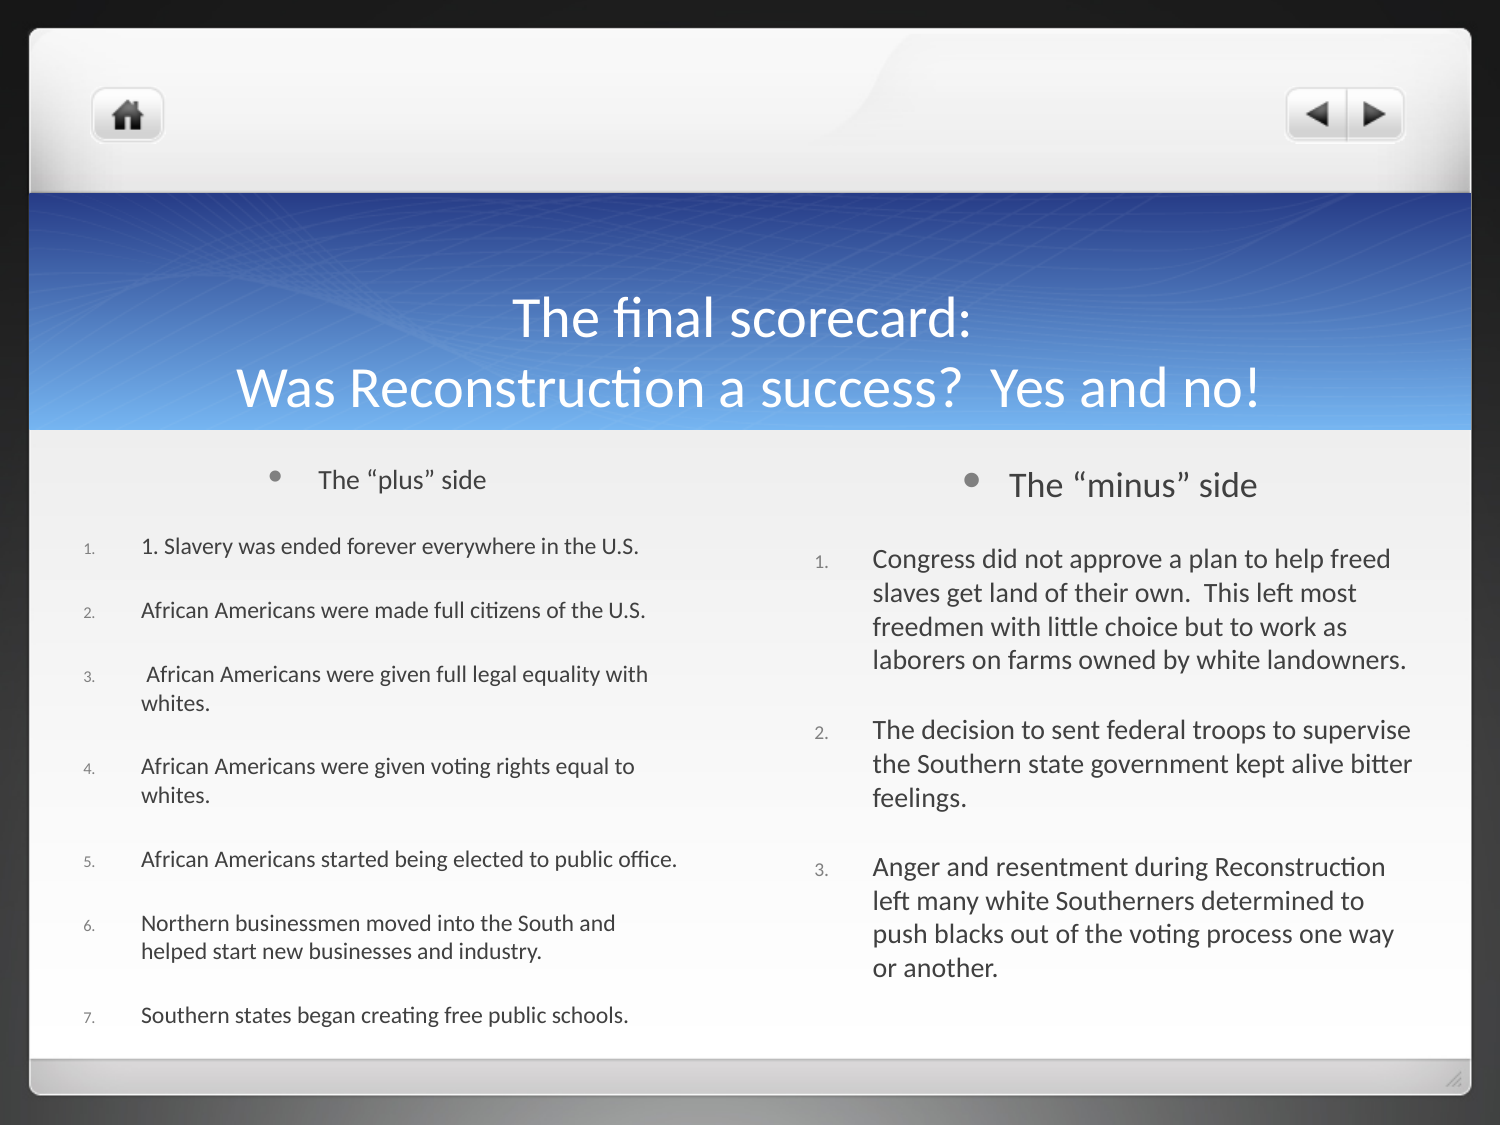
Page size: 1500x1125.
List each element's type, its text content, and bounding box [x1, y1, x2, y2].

picture [0, 0, 1500, 1125]
title The final scorecard: Was Reconstruction a success? Yes and no! [68, 238, 1432, 427]
list The “plus” side 1. Slavery was ended forever everywhere in the U.S. African Americans were made full citizens of the U.S. African Americans were given full legal equality with whites. African Americans were given voting rights equal to whites. African Americans started being elected to public office. Northern businessmen moved into the South and helped start new businesses and industry. Southern states began creating free public schools. [68, 454, 699, 1049]
list The “minus” side Congress did not approve a plan to help freed slaves get land of their own. This left most freedmen with little choice but to work as laborers on farms owned by white landowners. The decision to sent federal troops to supervise the Southern state government kept alive bitter feelings. Anger and resentment during Reconstruction left many white Southerners determined to push blacks out of the voting process one way or another. [799, 454, 1430, 1023]
